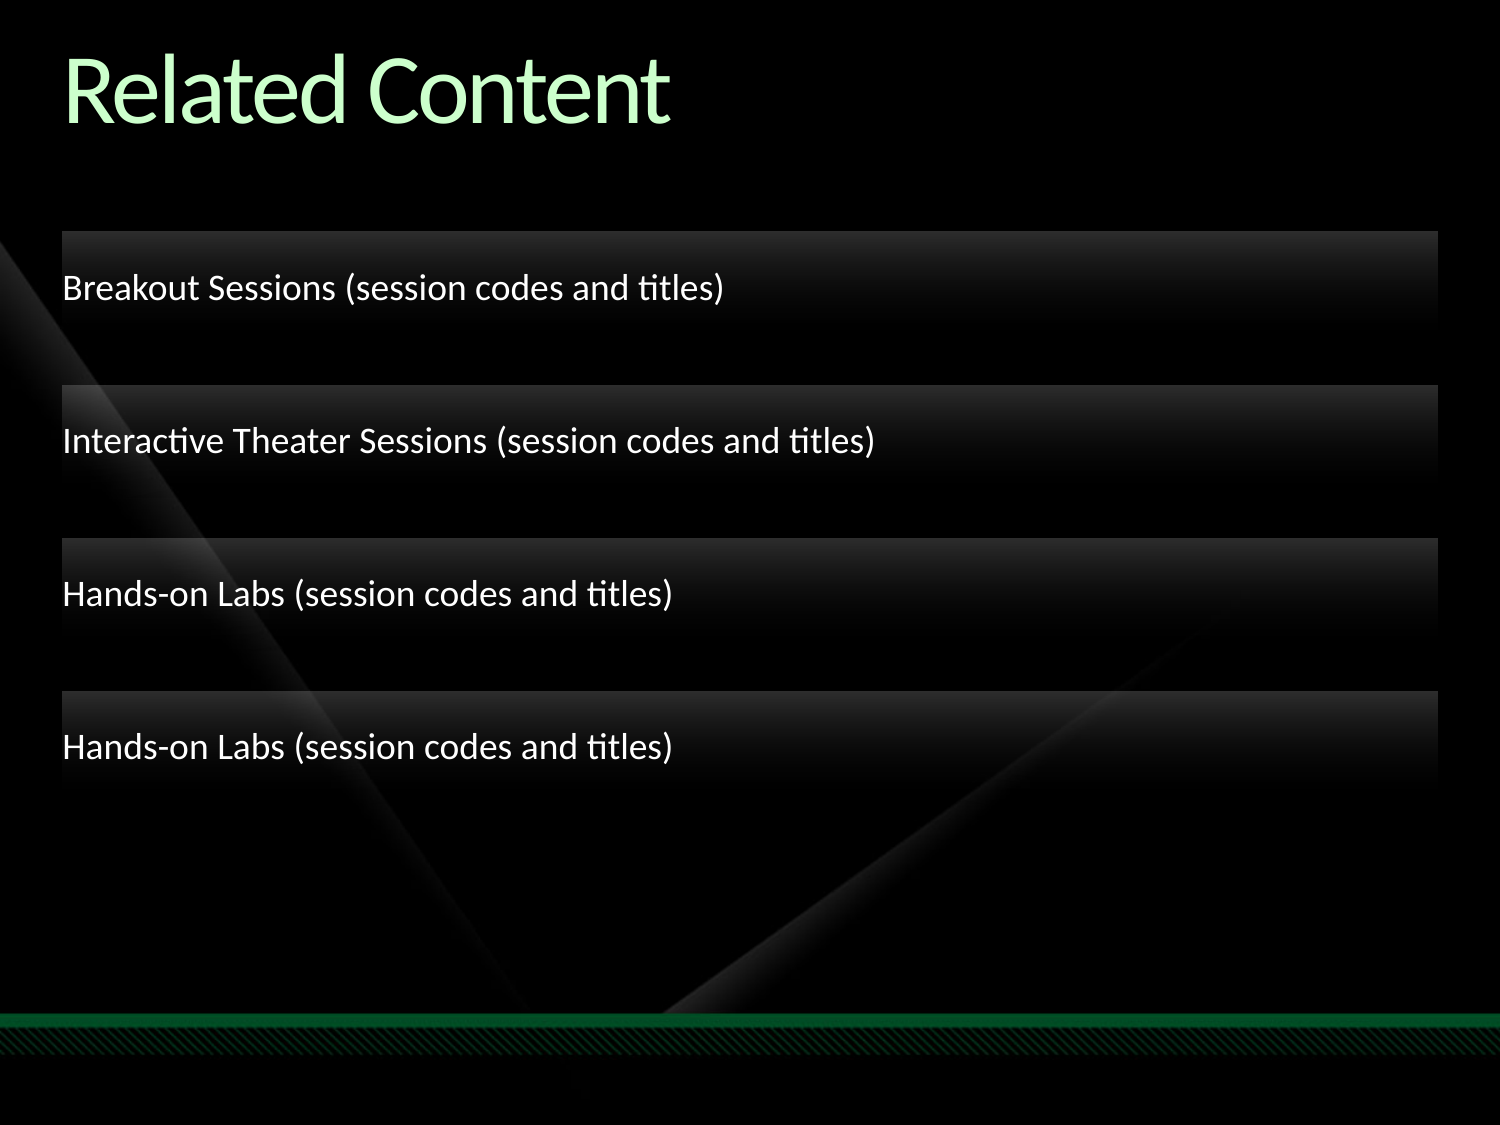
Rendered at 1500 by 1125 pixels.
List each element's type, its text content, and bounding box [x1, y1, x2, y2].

list Hands-on Labs (session codes and titles) [62, 537, 1439, 651]
title Related Content [62, 37, 1437, 147]
list Hands-on Labs (session codes and titles) [62, 690, 1439, 804]
list Breakout Sessions (session codes and titles) [62, 231, 1439, 345]
picture [0, 0, 1500, 1125]
list Interactive Theater Sessions (session codes and titles) [62, 384, 1439, 498]
